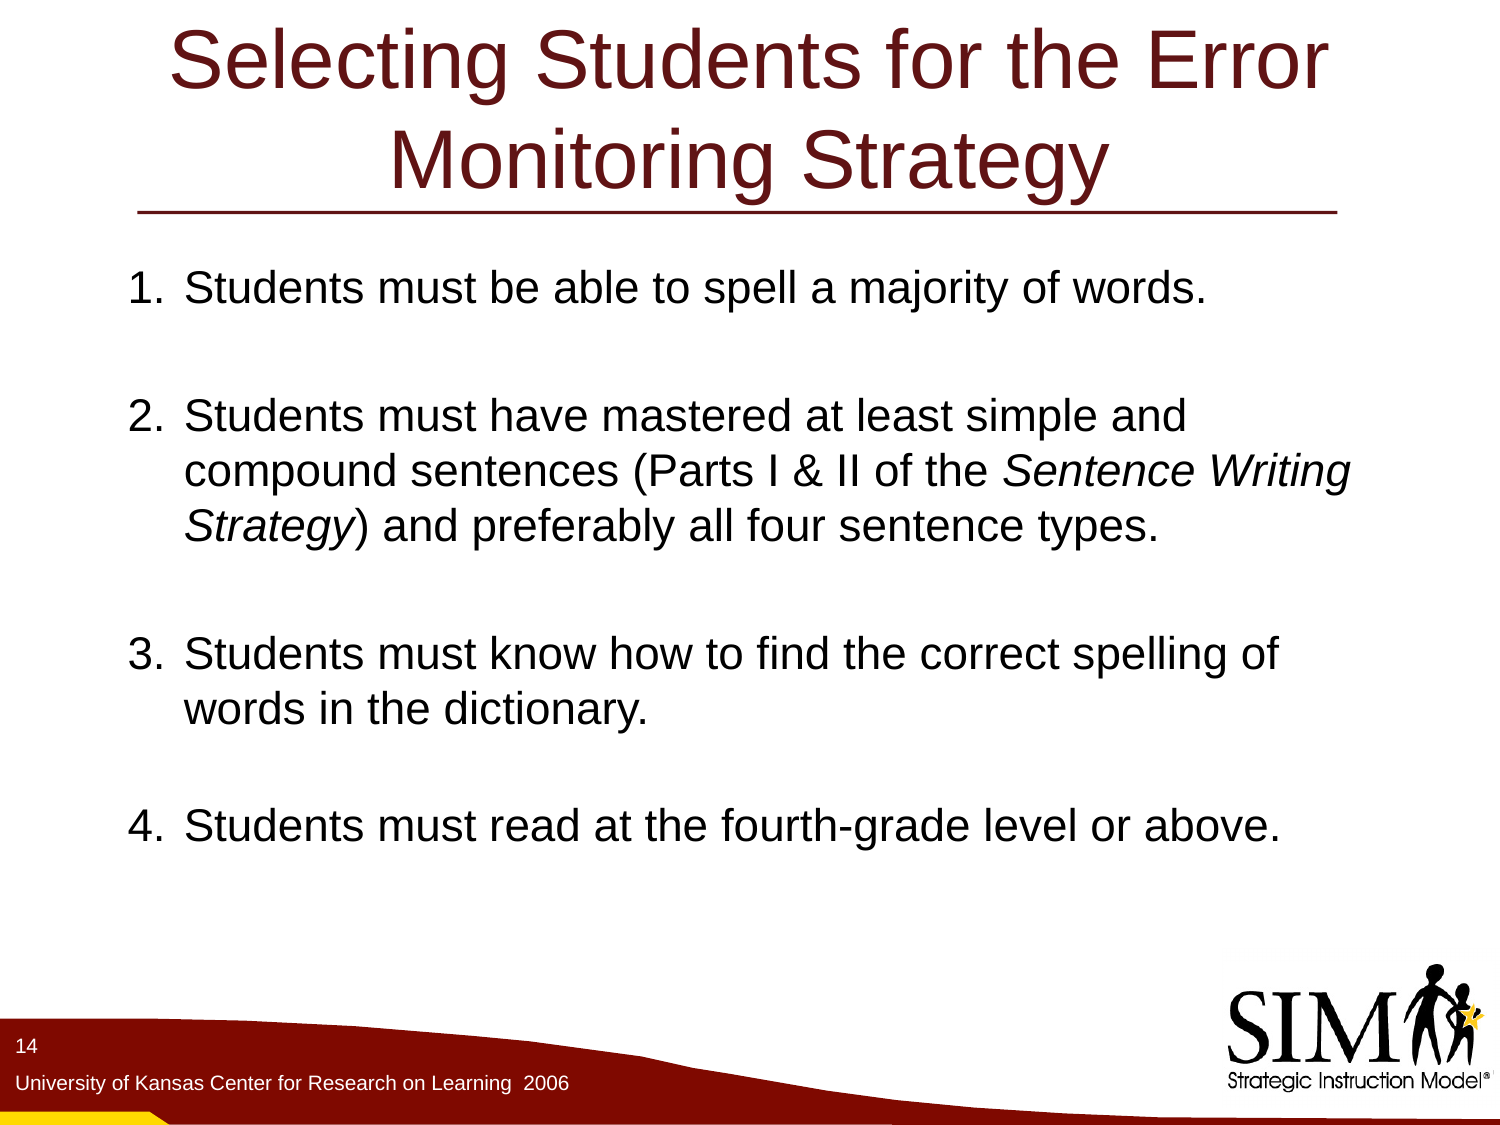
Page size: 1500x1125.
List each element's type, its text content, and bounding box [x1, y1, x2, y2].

picture [1222, 948, 1500, 1108]
slide_number 14 [0, 1024, 313, 1062]
list 1. Students must be able to spell a majority of words. 2. Students must have mastered at least simple and compound sentences (Parts I & II of the Sentence Writing Strategy) and preferably all four sentence types. 3. Students must know how to find the correct spelling of words in the dictionary. 4. Students must read at the fourth-grade level or above. [112, 249, 1388, 901]
title Selecting Students for the Error Monitoring Strategy [112, 74, 1388, 213]
footer University of Kansas Center for Research on Learning 2006 [0, 1062, 626, 1101]
